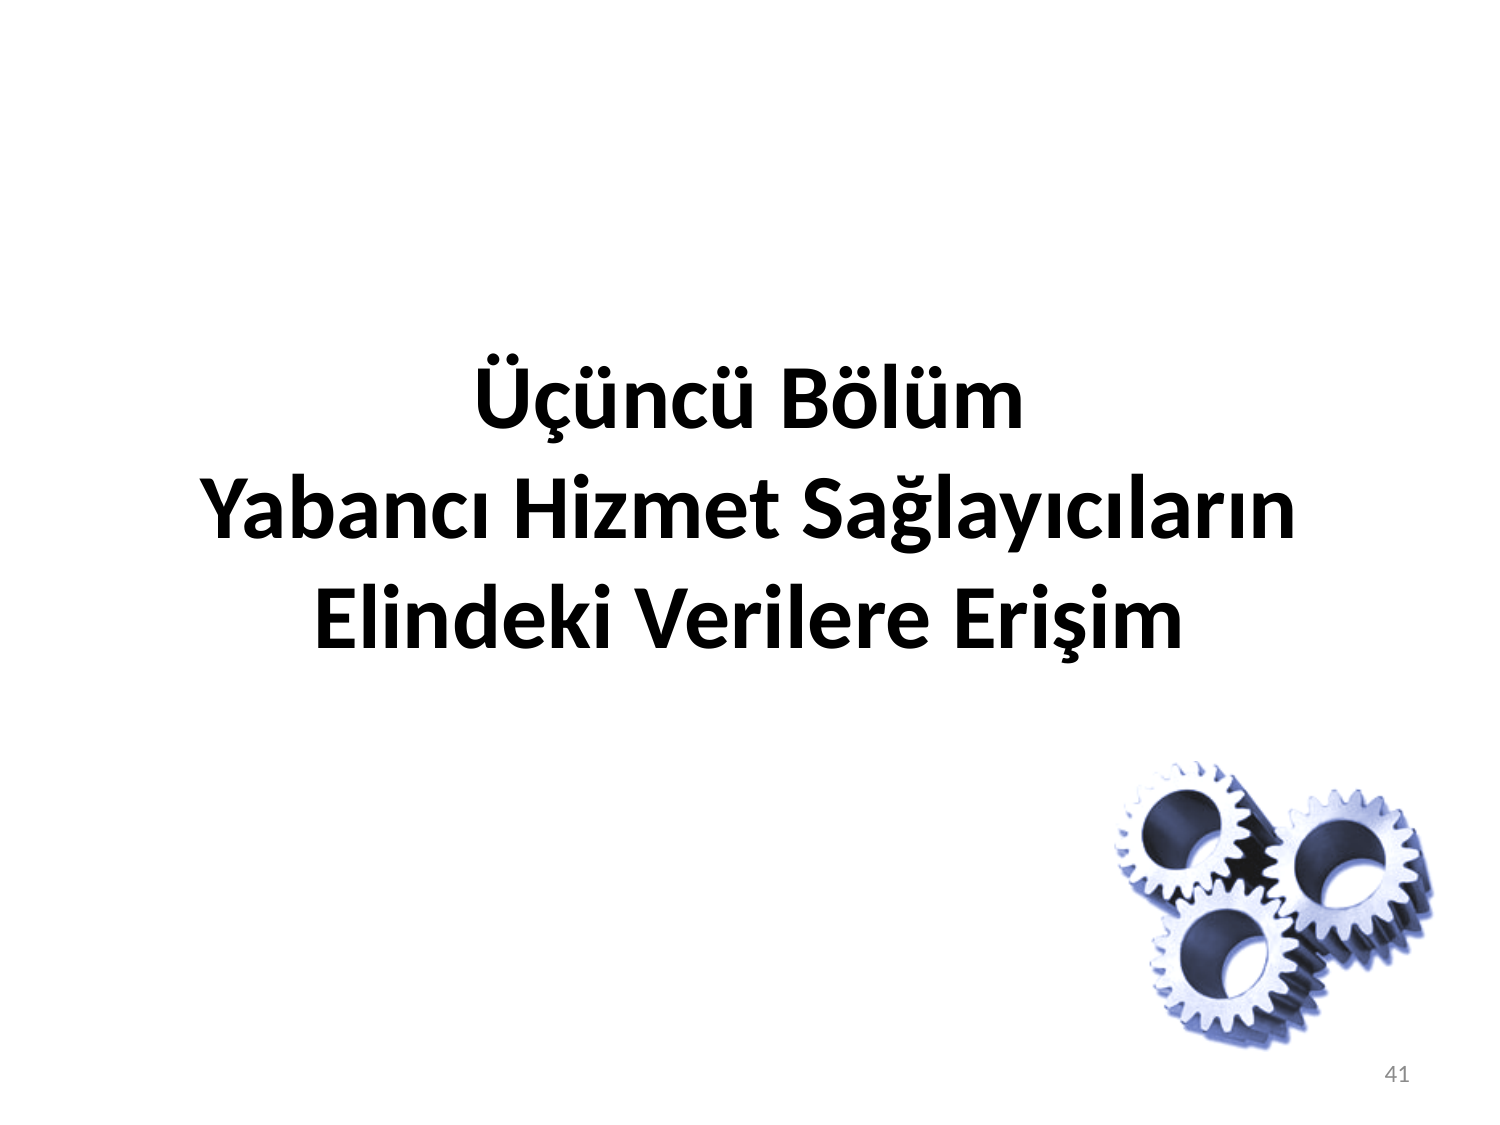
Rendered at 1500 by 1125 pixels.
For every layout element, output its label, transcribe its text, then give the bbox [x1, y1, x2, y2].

title Üçüncü Bölüm Yabancı Hizmet Sağlayıcıların Elindeki Verilere Erişim [75, 329, 1425, 641]
slide_number 41 [1074, 1042, 1425, 1103]
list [1113, 761, 1436, 1052]
